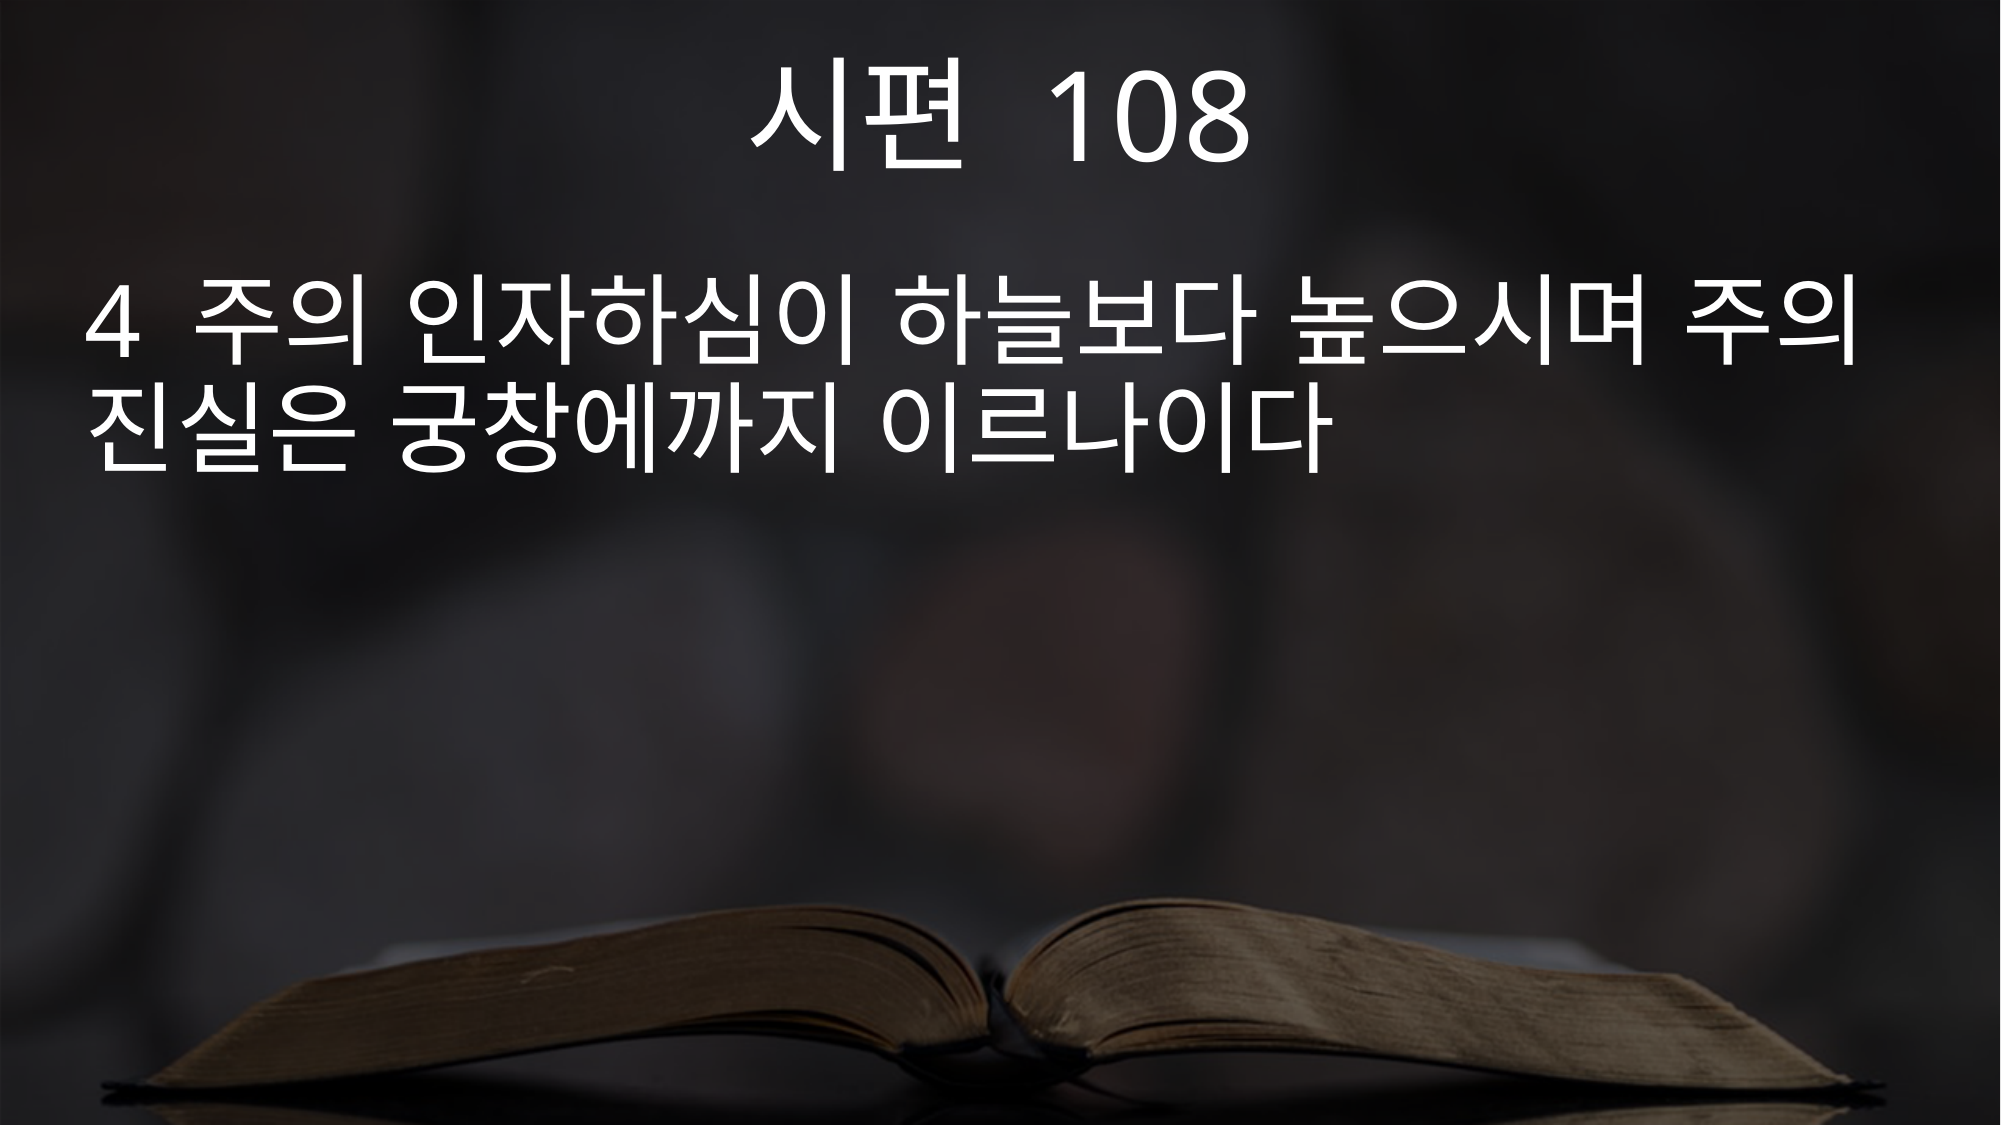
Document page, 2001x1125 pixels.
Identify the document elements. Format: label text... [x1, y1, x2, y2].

footer 시편 108 [0, 32, 2000, 192]
picture [0, 0, 2001, 1125]
list 4 주의 인자하심이 하늘보다 높으시며 주의 진실은 궁창에까지 이르나이다 [69, 263, 1953, 423]
